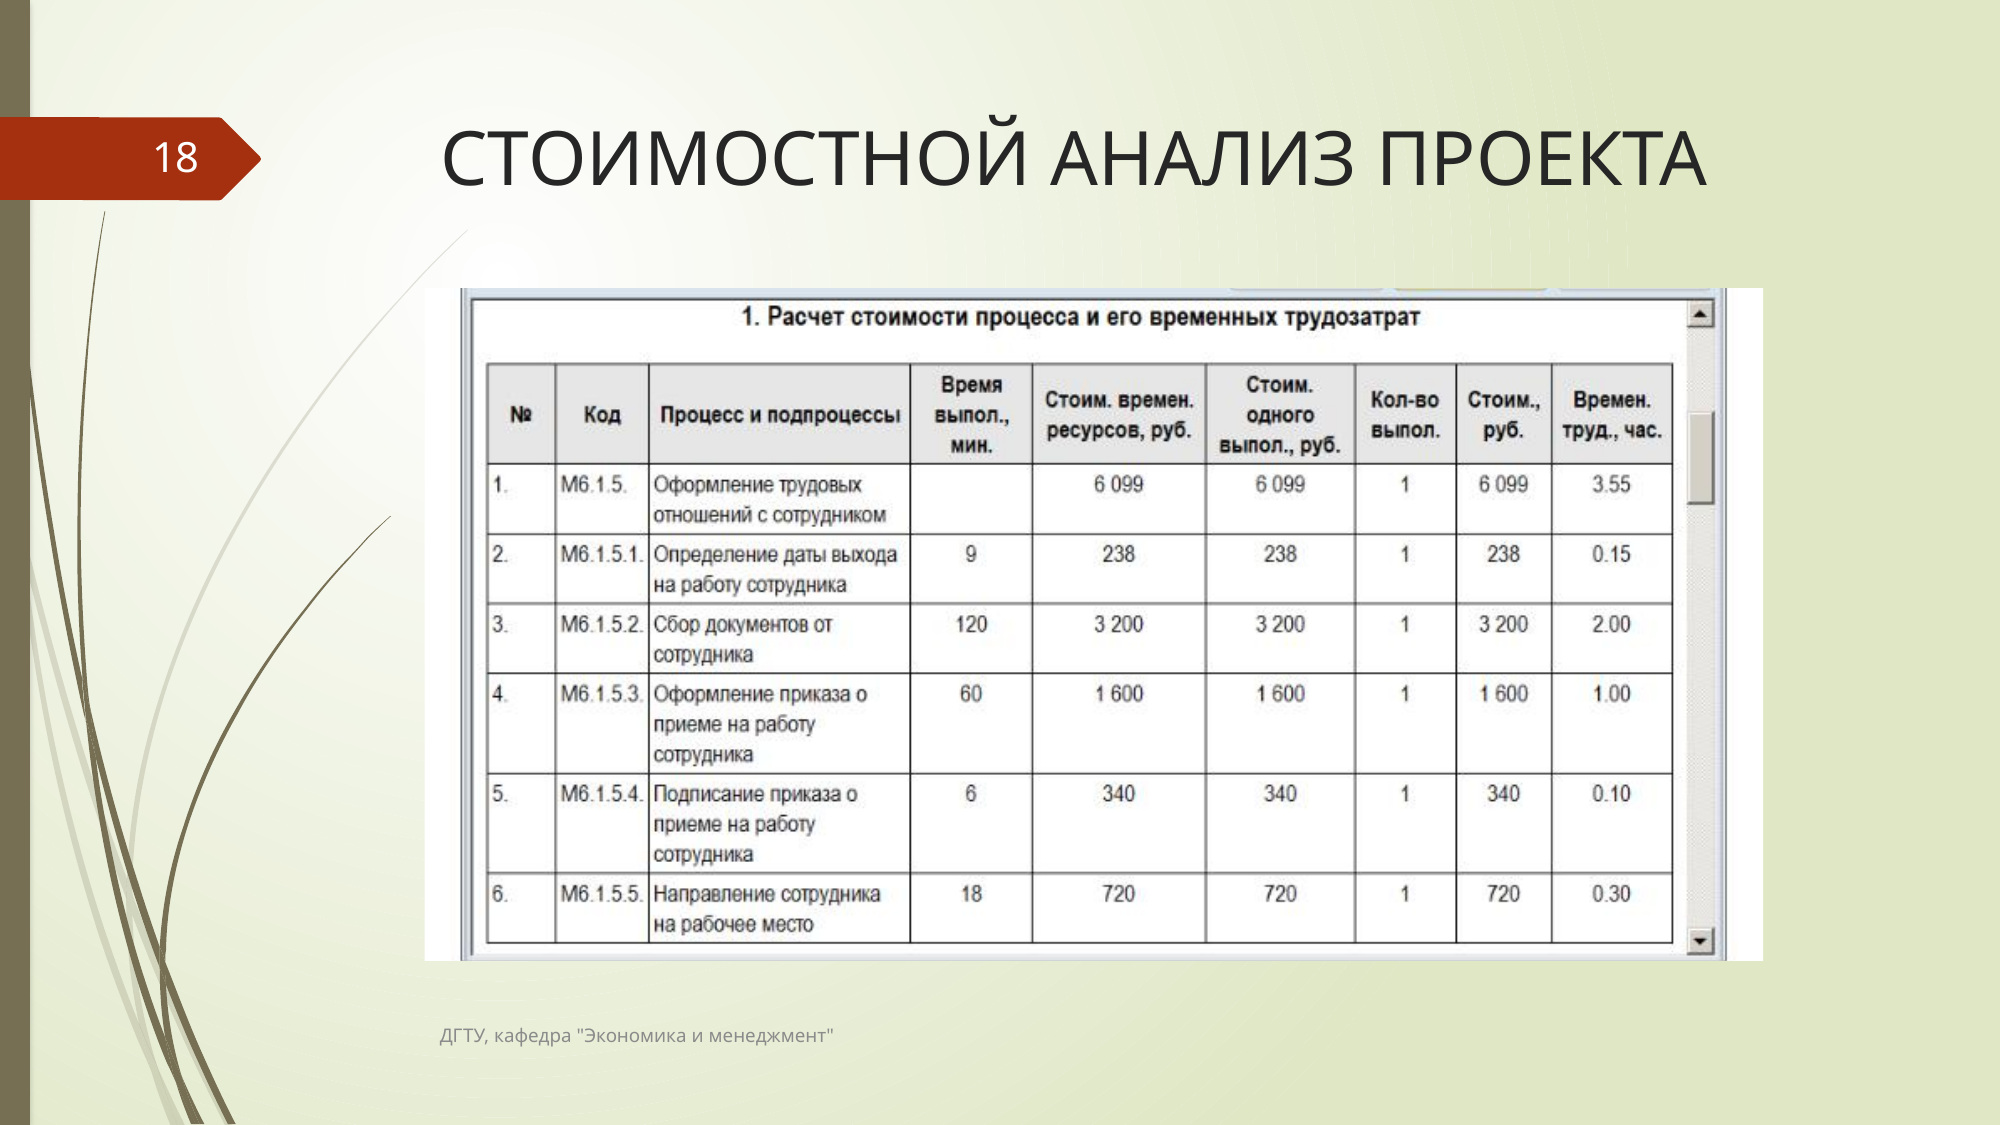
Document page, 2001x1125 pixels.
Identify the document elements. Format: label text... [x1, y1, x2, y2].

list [424, 288, 1764, 961]
title СТОИМОСТНОЙ АНАЛИЗ ПРОЕКТА [425, 102, 1888, 313]
footer ДГТУ, кафедра "Экономика и менеджмент" [424, 1006, 1675, 1067]
slide_number 18 [87, 129, 216, 190]
